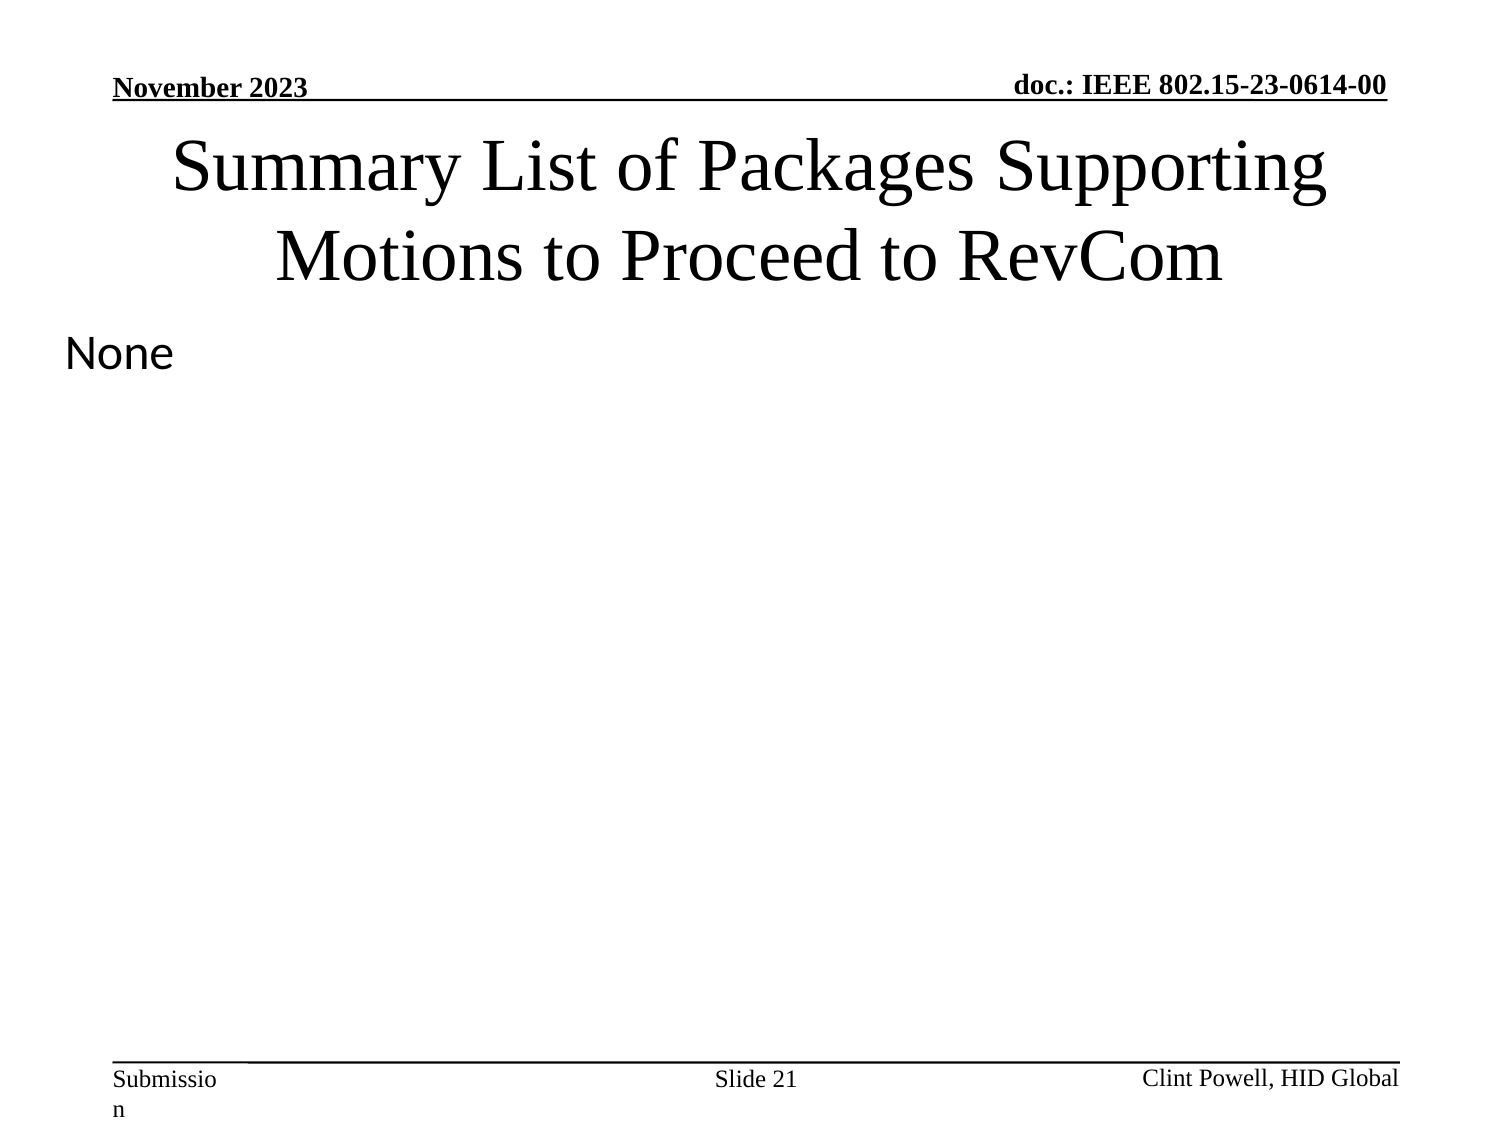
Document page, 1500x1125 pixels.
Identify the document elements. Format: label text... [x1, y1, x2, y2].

text_box None [50, 312, 1450, 388]
slide_number Slide 21 [712, 1062, 800, 1093]
text_box Summary List of Packages Supporting Motions to Proceed to RevCom [112, 117, 1388, 293]
